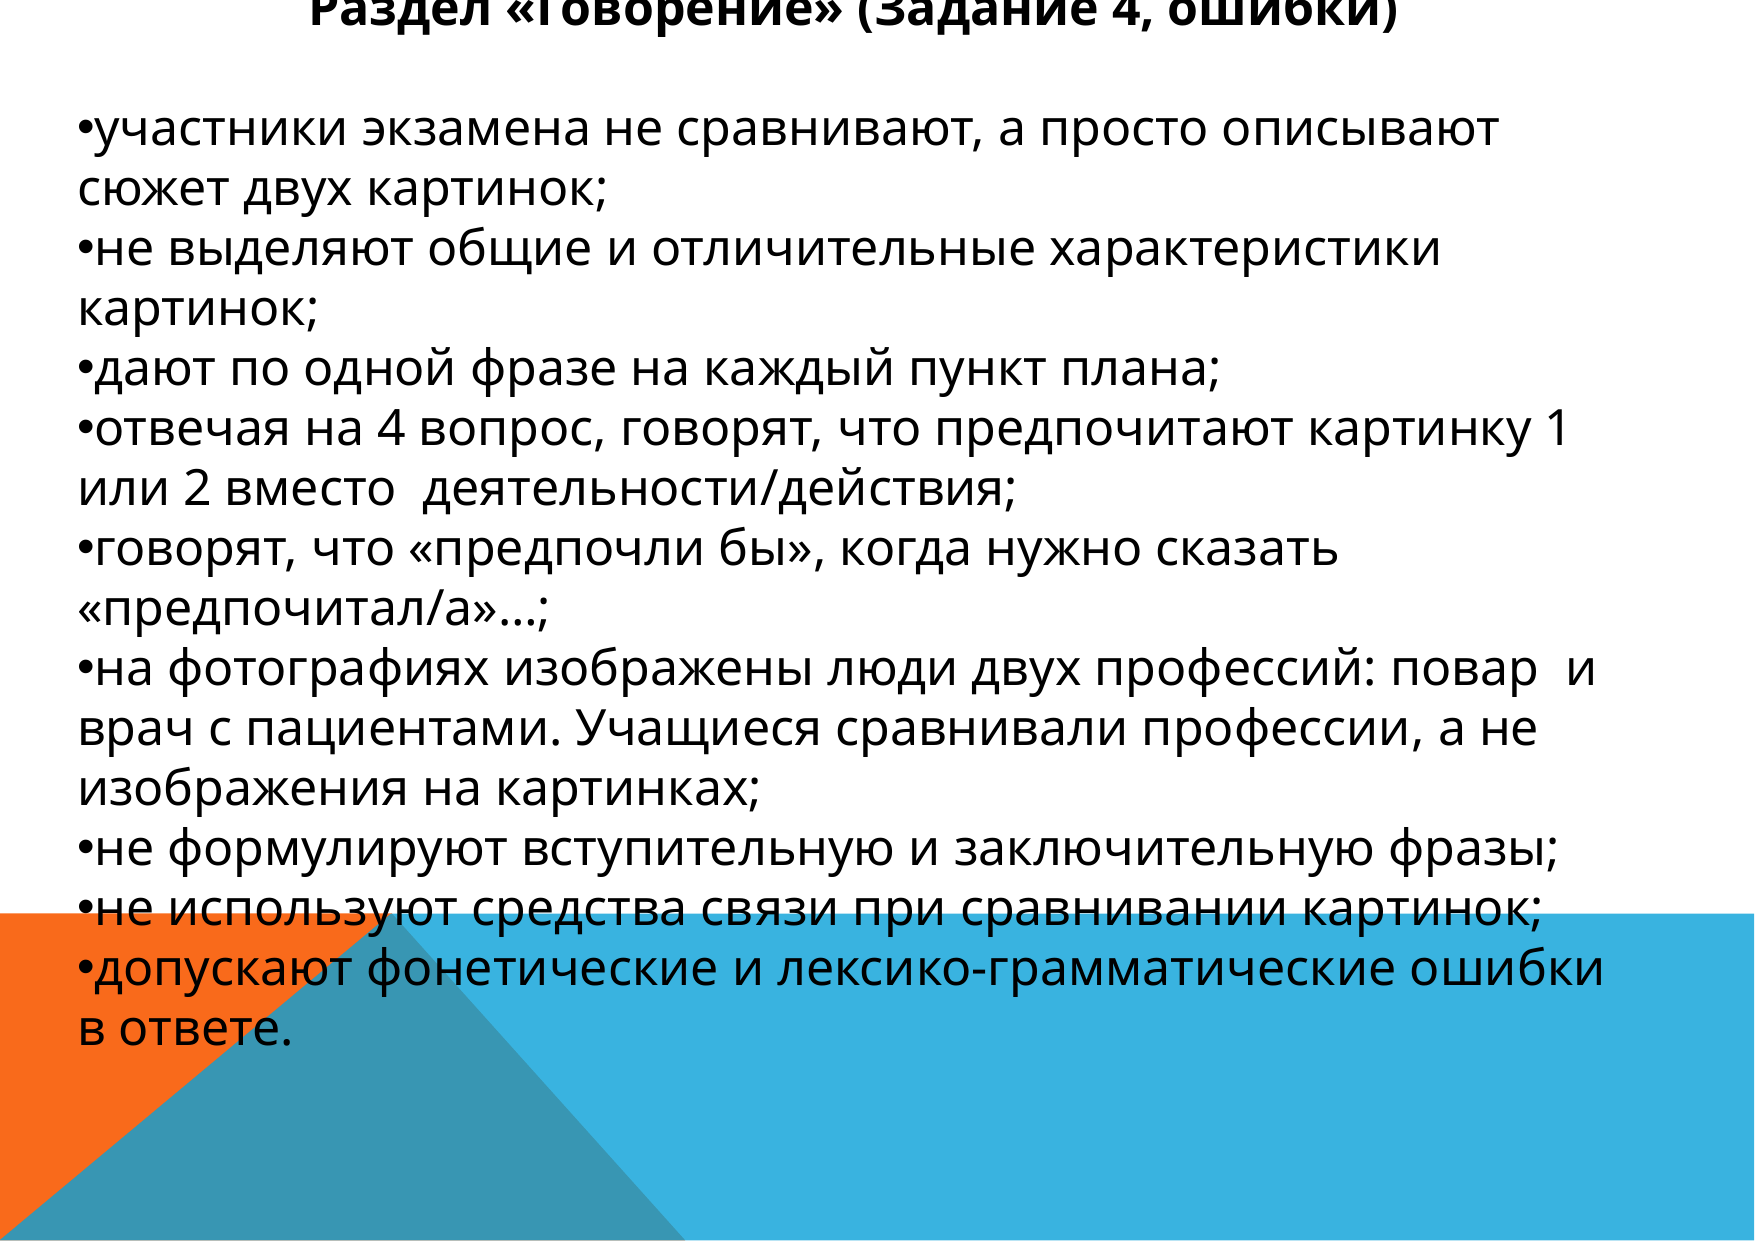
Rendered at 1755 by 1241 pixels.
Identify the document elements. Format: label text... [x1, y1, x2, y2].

text_box Раздел «Говорение» (Задание 4, ошибки) участники экзамена не сравнивают, а просто описывают сюжет двух картинок; не выделяют общие и отличительные характеристики картинок; дают по одной фразе на каждый пункт плана; отвечая на 4 вопрос, говорят, что предпочитают картинку 1 или 2 вместо деятельности/действия; говорят, что «предпочли бы», когда нужно сказать «предпочитал/а»…; на фотографиях изображены люди двух профессий: повар и врач с пациентами. Учащиеся сравнивали профессии, а не изображения на картинках; не формулируют вступительную и заключительную фразы; не используют средства связи при сравнивании картинок; допускают фонетические и лексико-грамматические ошибки в ответе. [62, 0, 1645, 1184]
